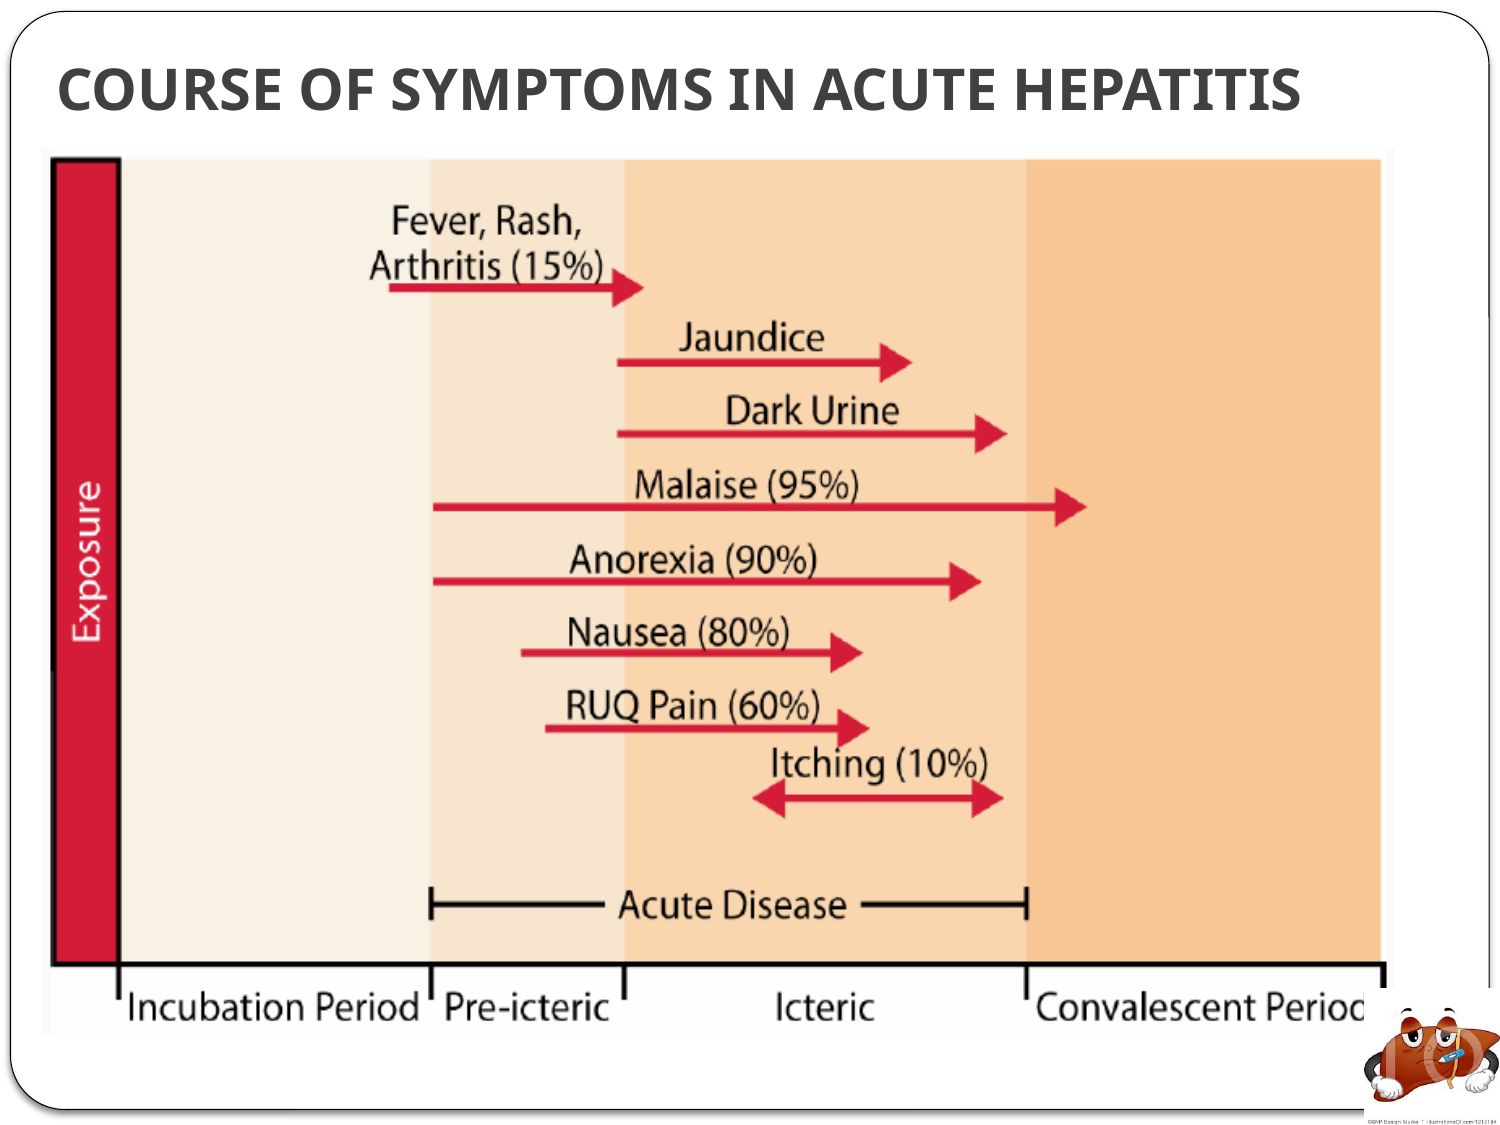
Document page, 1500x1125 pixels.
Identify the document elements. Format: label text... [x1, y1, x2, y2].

title COURSE OF SYMPTOMS IN ACUTE HEPATITIS [41, 45, 1471, 138]
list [40, 148, 1395, 1036]
picture [1363, 988, 1500, 1125]
